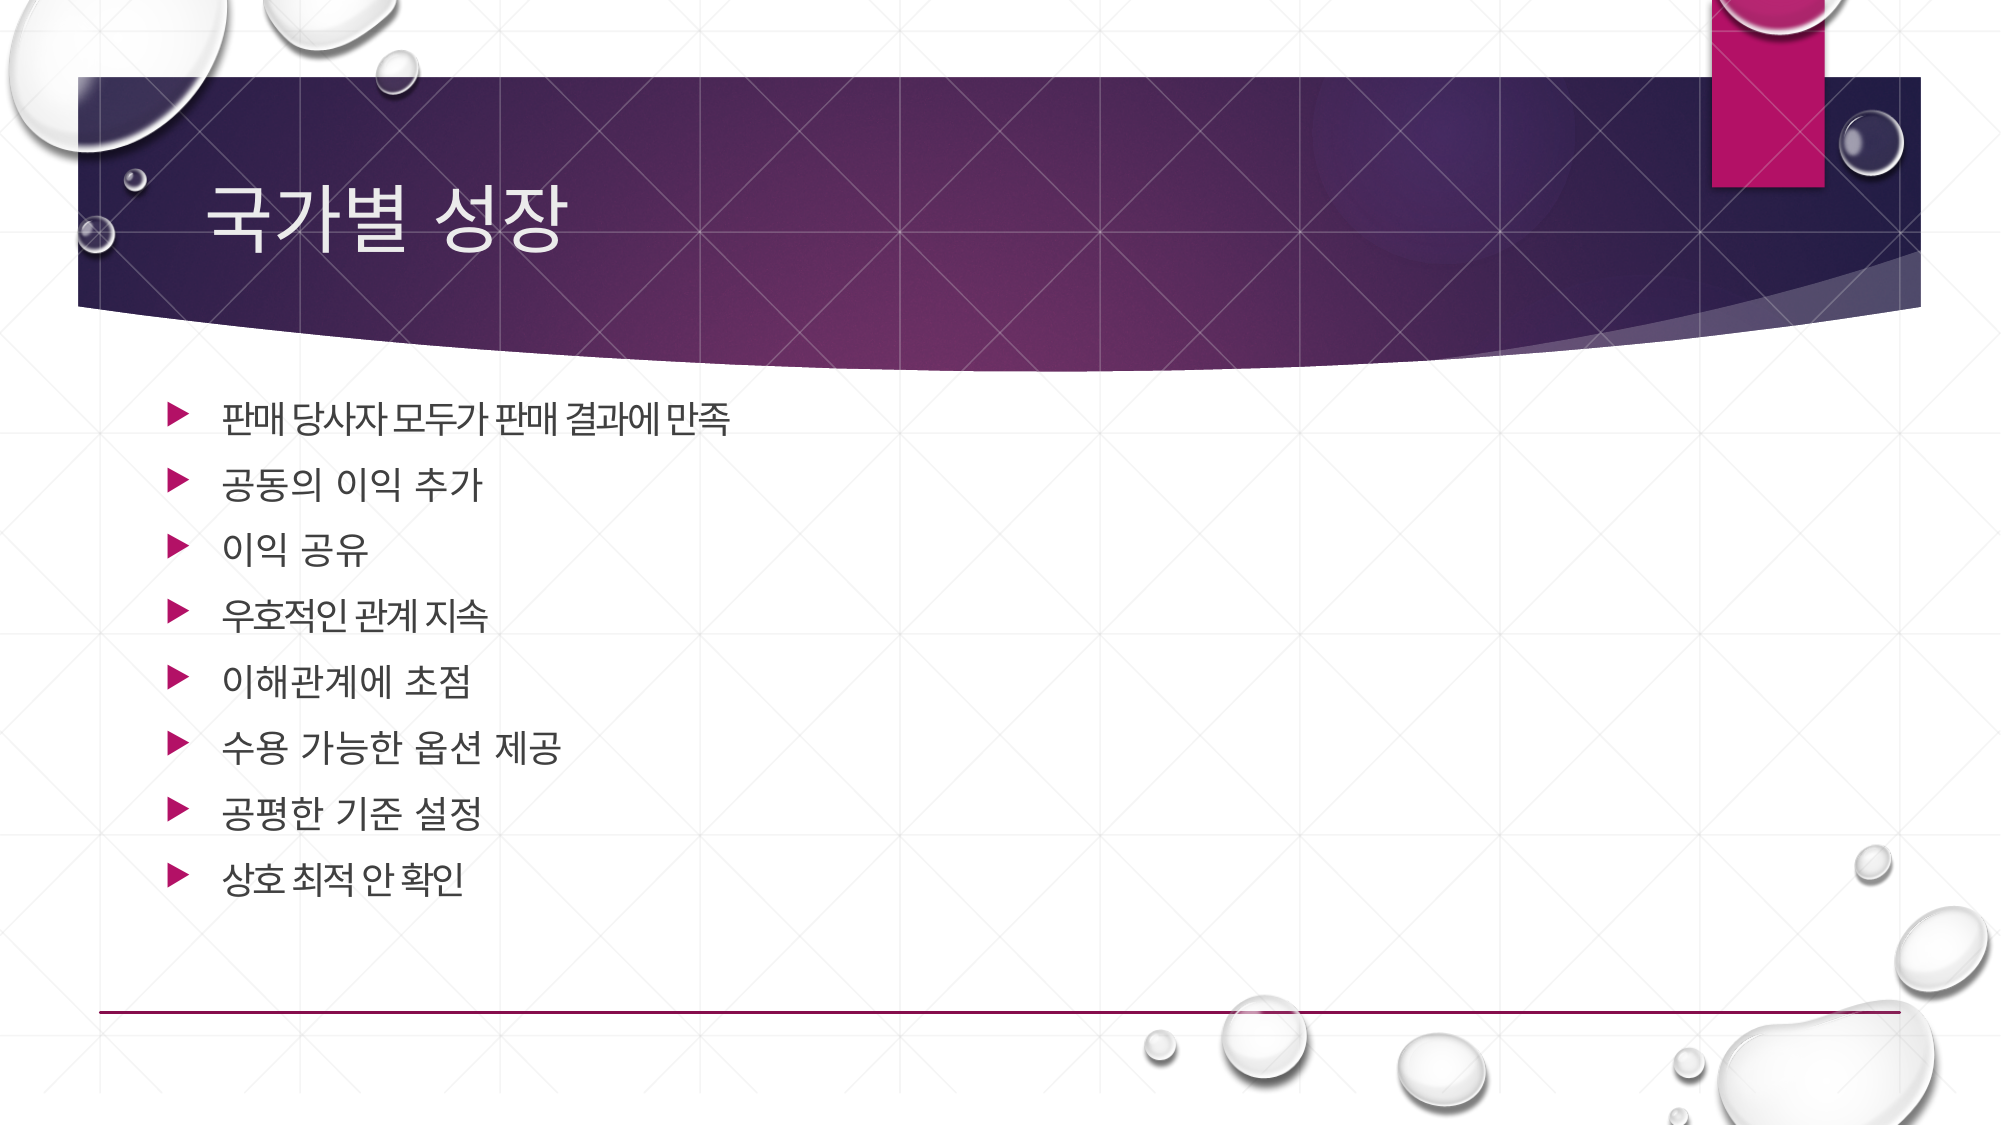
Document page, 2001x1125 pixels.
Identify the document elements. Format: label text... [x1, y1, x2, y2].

picture [0, 0, 2000, 1125]
title 국가별 성장 [189, 159, 1627, 276]
list 판매 당사자 모두가 판매 결과에 만족 공동의 이익 추가 이익 공유 우호적인 관계 지속 이해관계에 초점 수용 가능한 옵션 제공 공평한 기준 설정 상호 최적 안 확인 [149, 388, 1850, 950]
